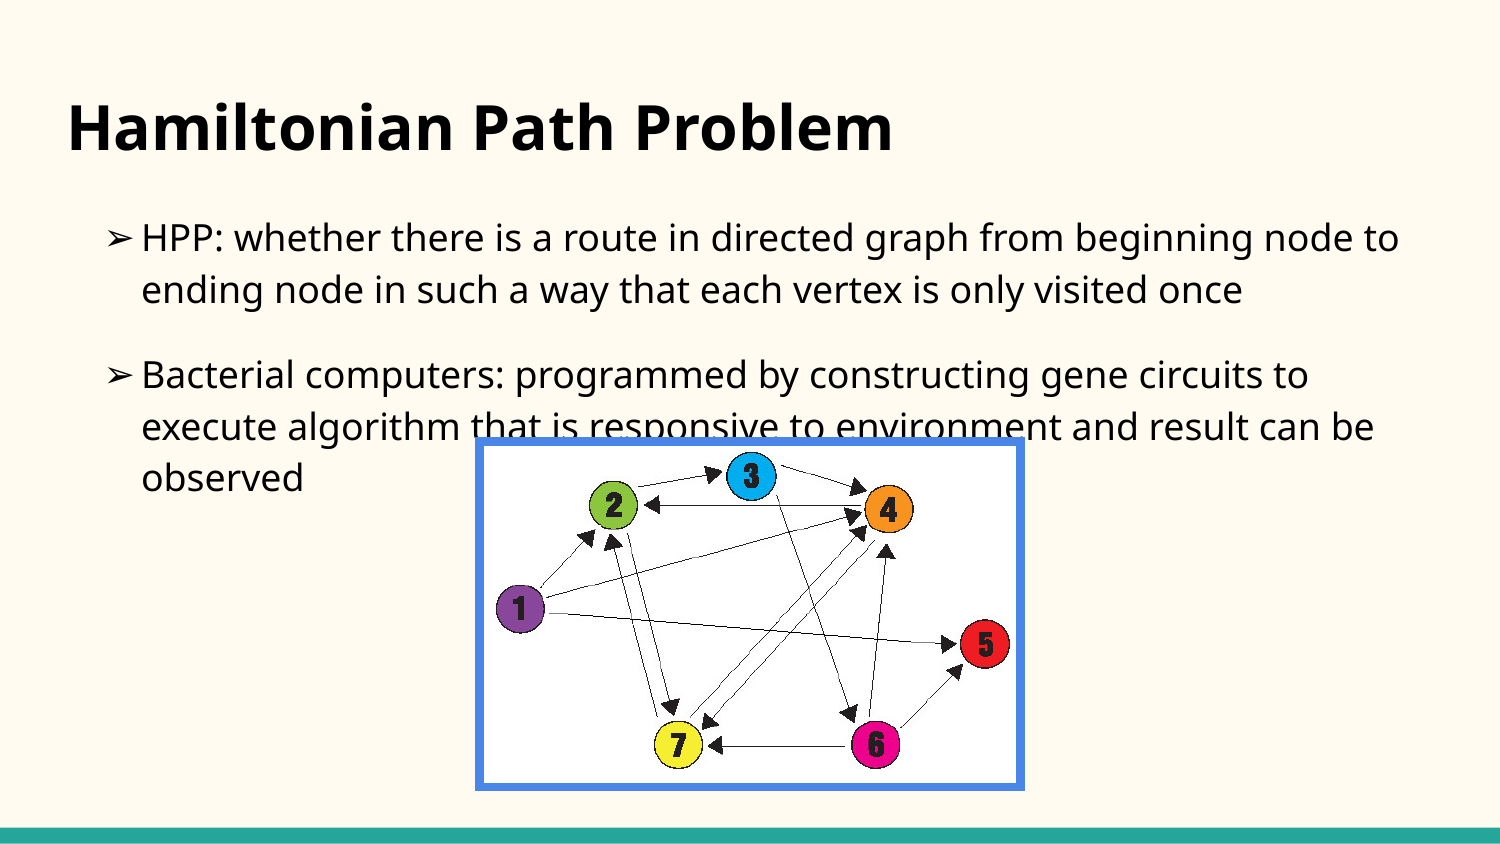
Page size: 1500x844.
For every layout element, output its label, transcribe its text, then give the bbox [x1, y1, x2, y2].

list HPP: whether there is a route in directed graph from beginning node to ending node in such a way that each vertex is only visited once Bacterial computers: programmed by constructing gene circuits to execute algorithm that is responsive to environment and result can be observed [51, 192, 1449, 750]
title Hamiltonian Path Problem [51, 72, 1449, 174]
picture [483, 445, 1017, 783]
